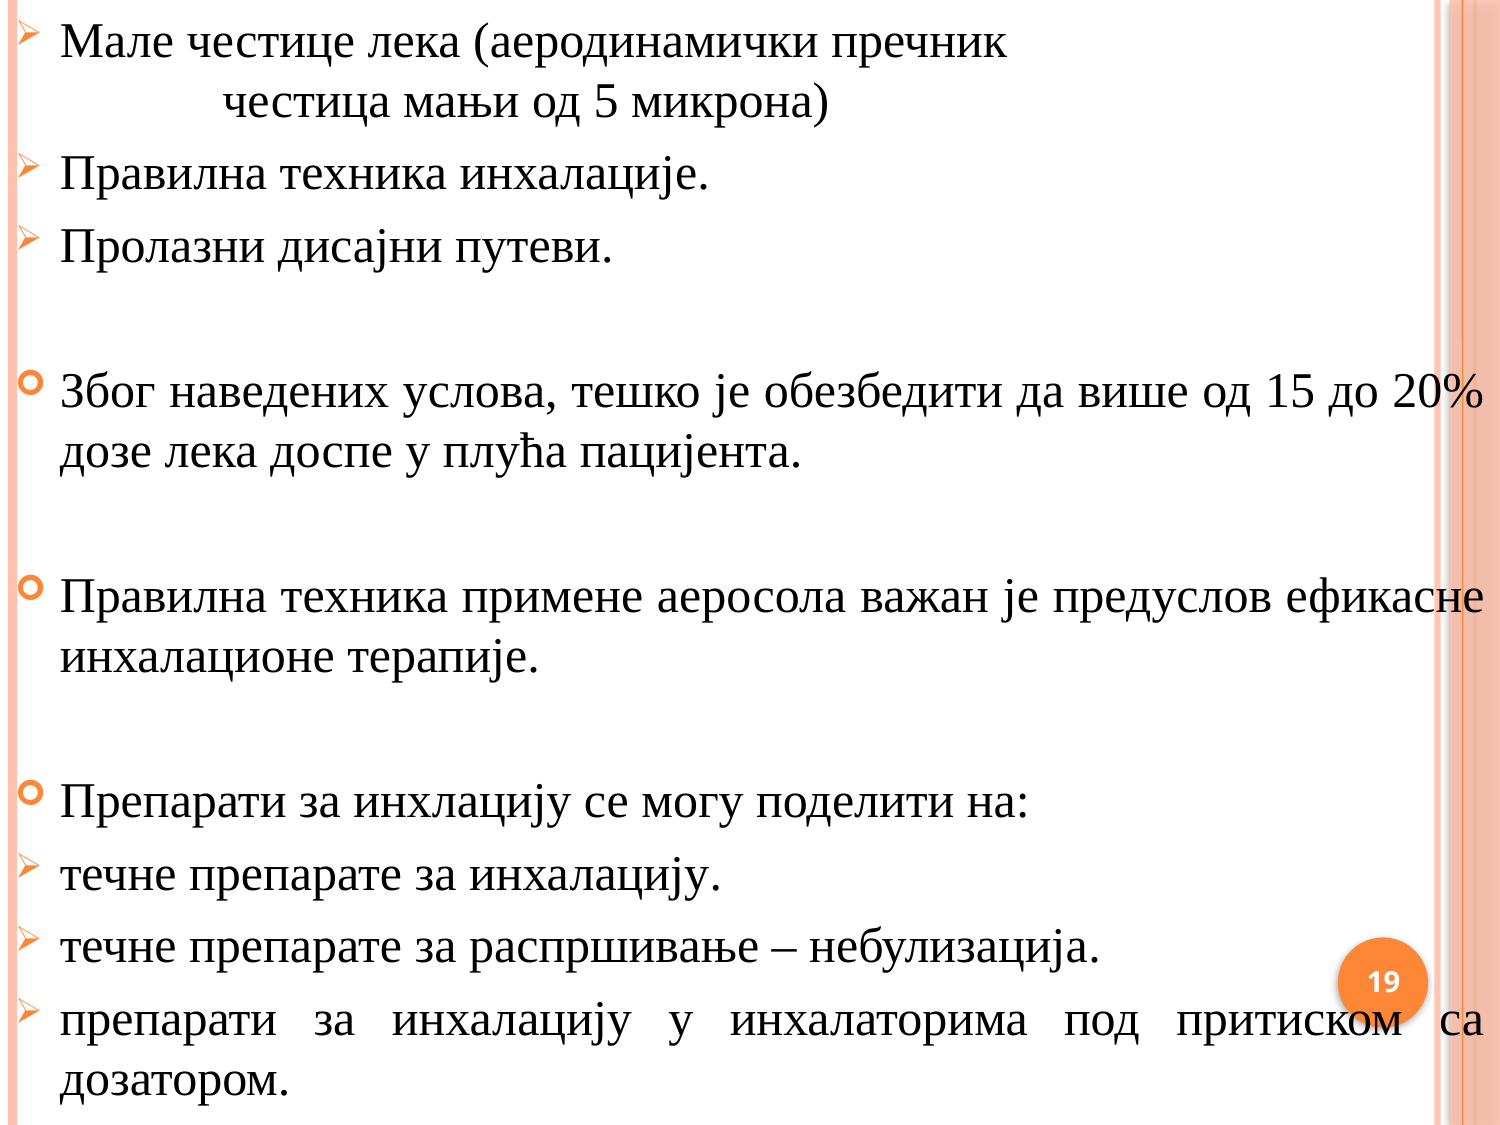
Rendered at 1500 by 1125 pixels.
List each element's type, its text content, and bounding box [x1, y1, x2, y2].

list Мале честице лека (аеродинамички пречник честица мањи од 5 микрона) Правилна техника инхалације. Пролазни дисајни путеви. Због наведених услова, тешко је обезбедити да више од 15 до 20% дозе лека доспе у плућа пацијента. Правилна техника примене аеросола важан је предуслов ефикасне инхалационе терапије. Препарати за инхлацију се могу поделити на: течне препарате за инхалацију. течне препарате за распршивање – небулизација. препарати за инхалацију у инхалаторима под притиском са дозатором. [0, 0, 1500, 1125]
